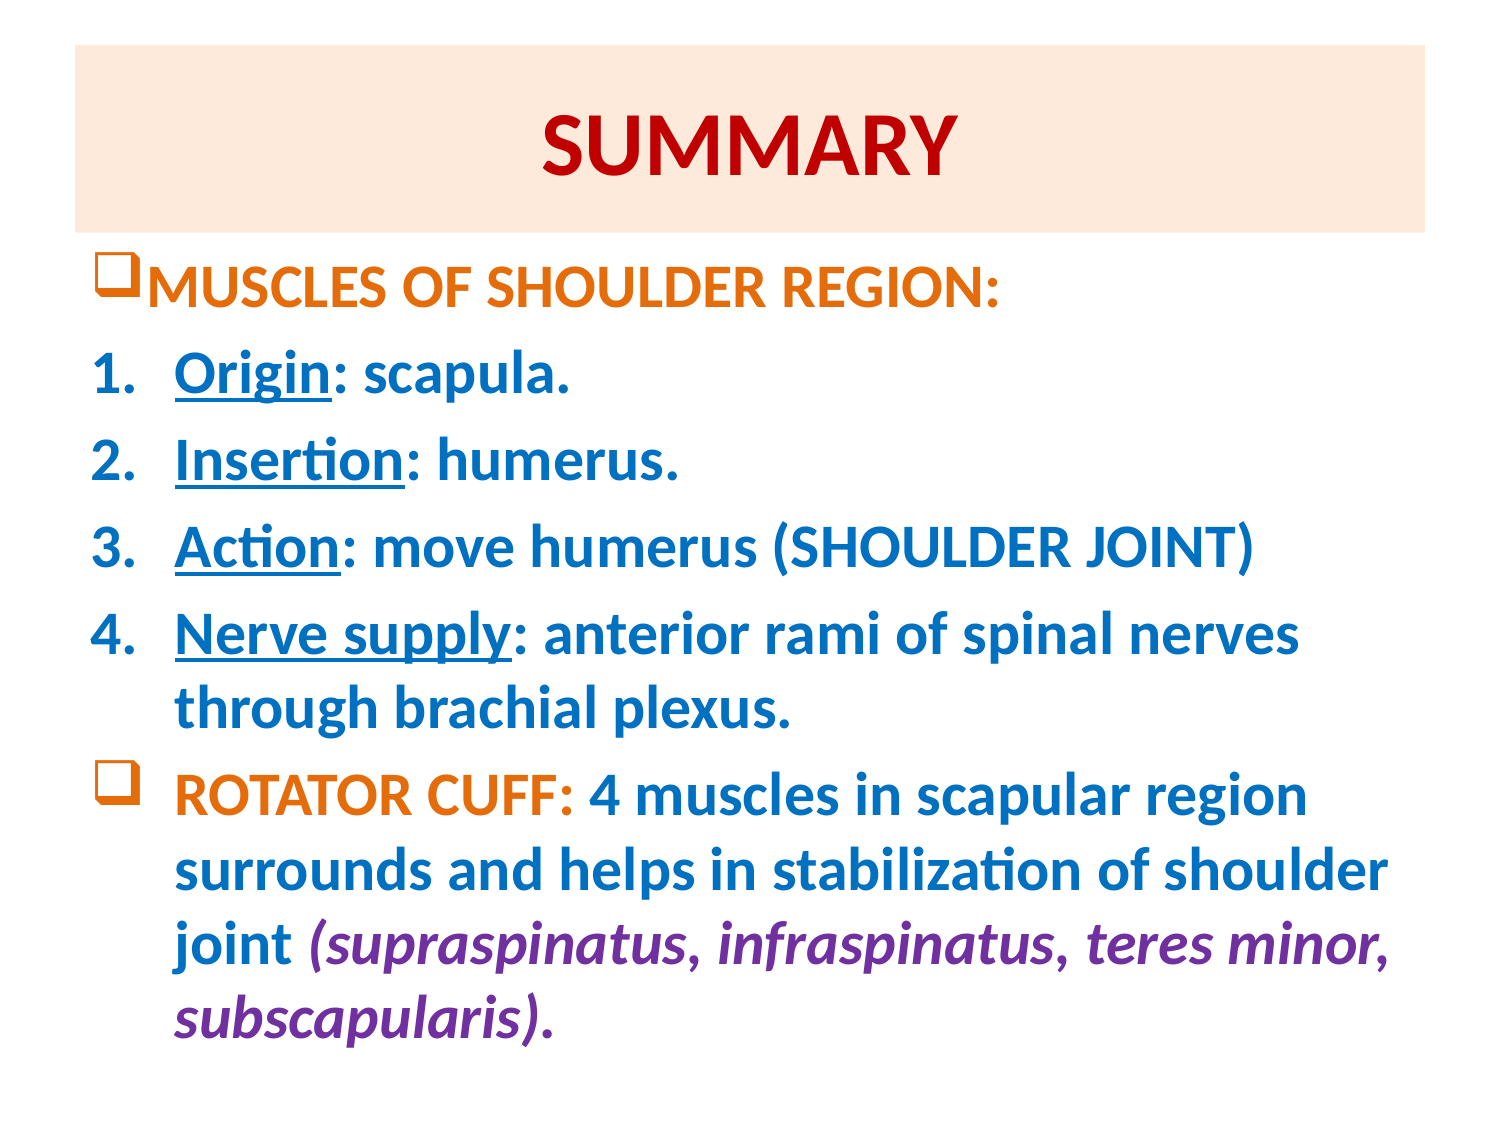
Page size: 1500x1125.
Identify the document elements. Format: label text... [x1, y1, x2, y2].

list MUSCLES OF SHOULDER REGION: Origin: scapula. Insertion: humerus. Action: move humerus (SHOULDER JOINT) Nerve supply: anterior rami of spinal nerves through brachial plexus. ROTATOR CUFF: 4 muscles in scapular region surrounds and helps in stabilization of shoulder joint (supraspinatus, infraspinatus, teres minor, subscapularis). [75, 237, 1425, 1063]
title SUMMARY [75, 45, 1425, 233]
